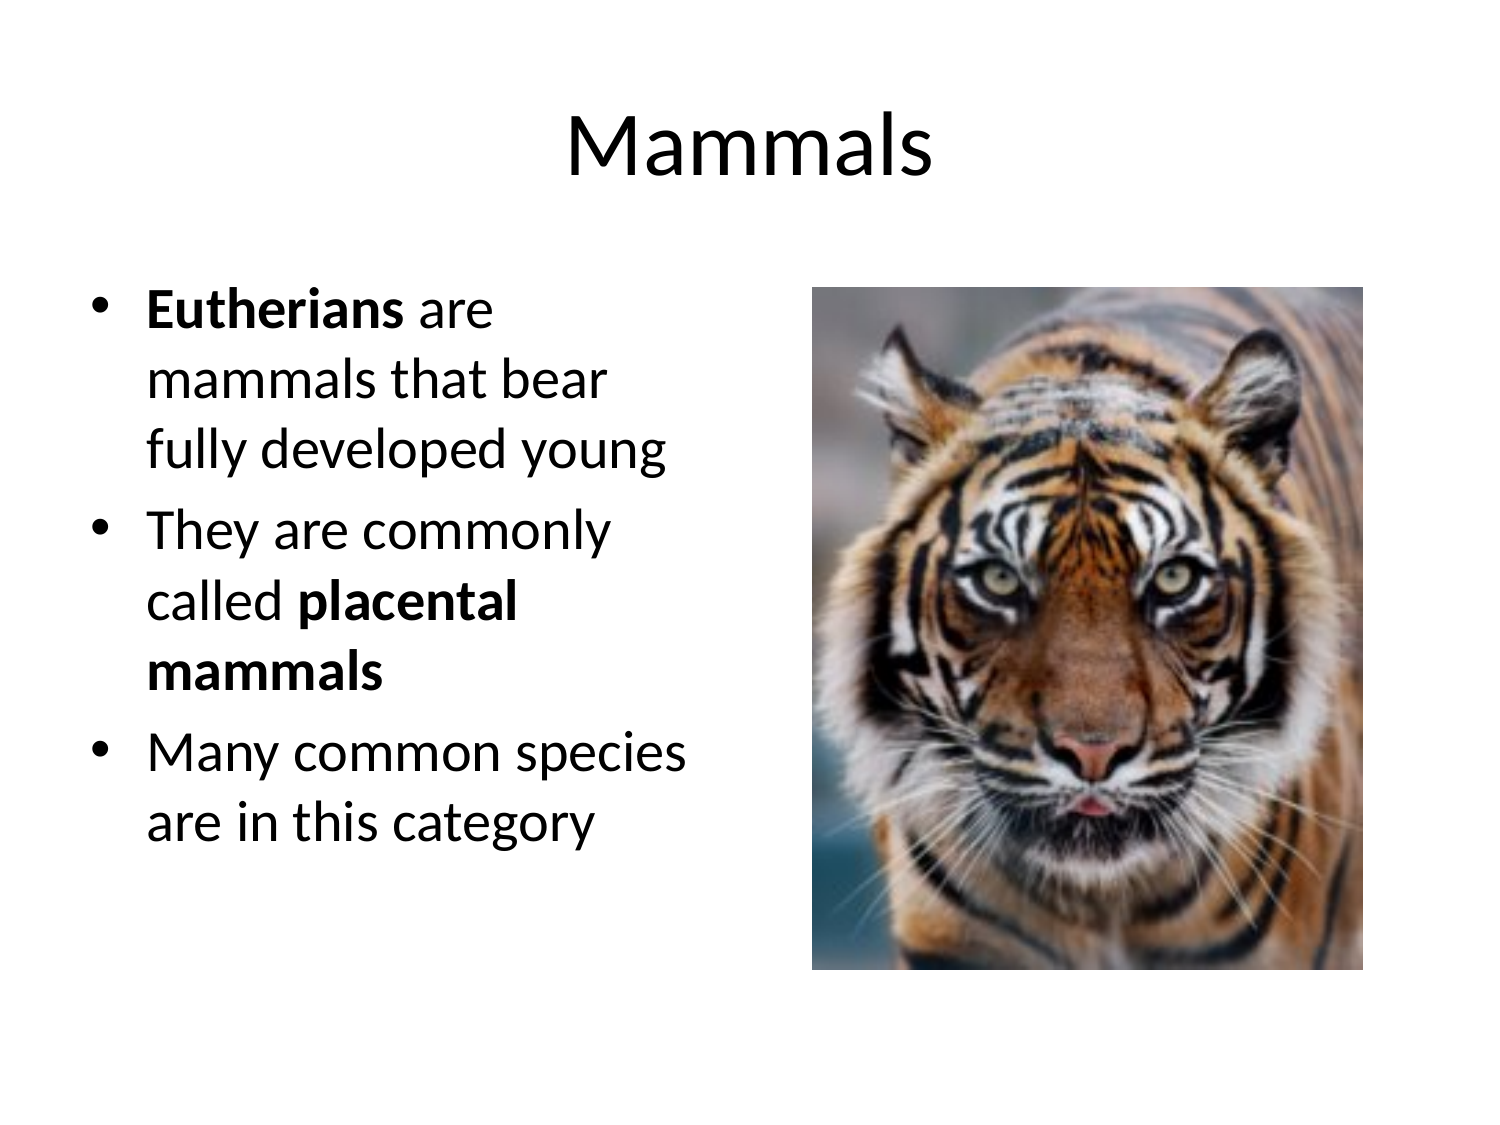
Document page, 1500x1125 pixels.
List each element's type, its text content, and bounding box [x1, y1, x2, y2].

title Mammals [75, 45, 1425, 233]
list Eutherians are mammals that bear fully developed young They are commonly called placental mammals Many common species are in this category [75, 262, 738, 1005]
picture [812, 287, 1363, 970]
